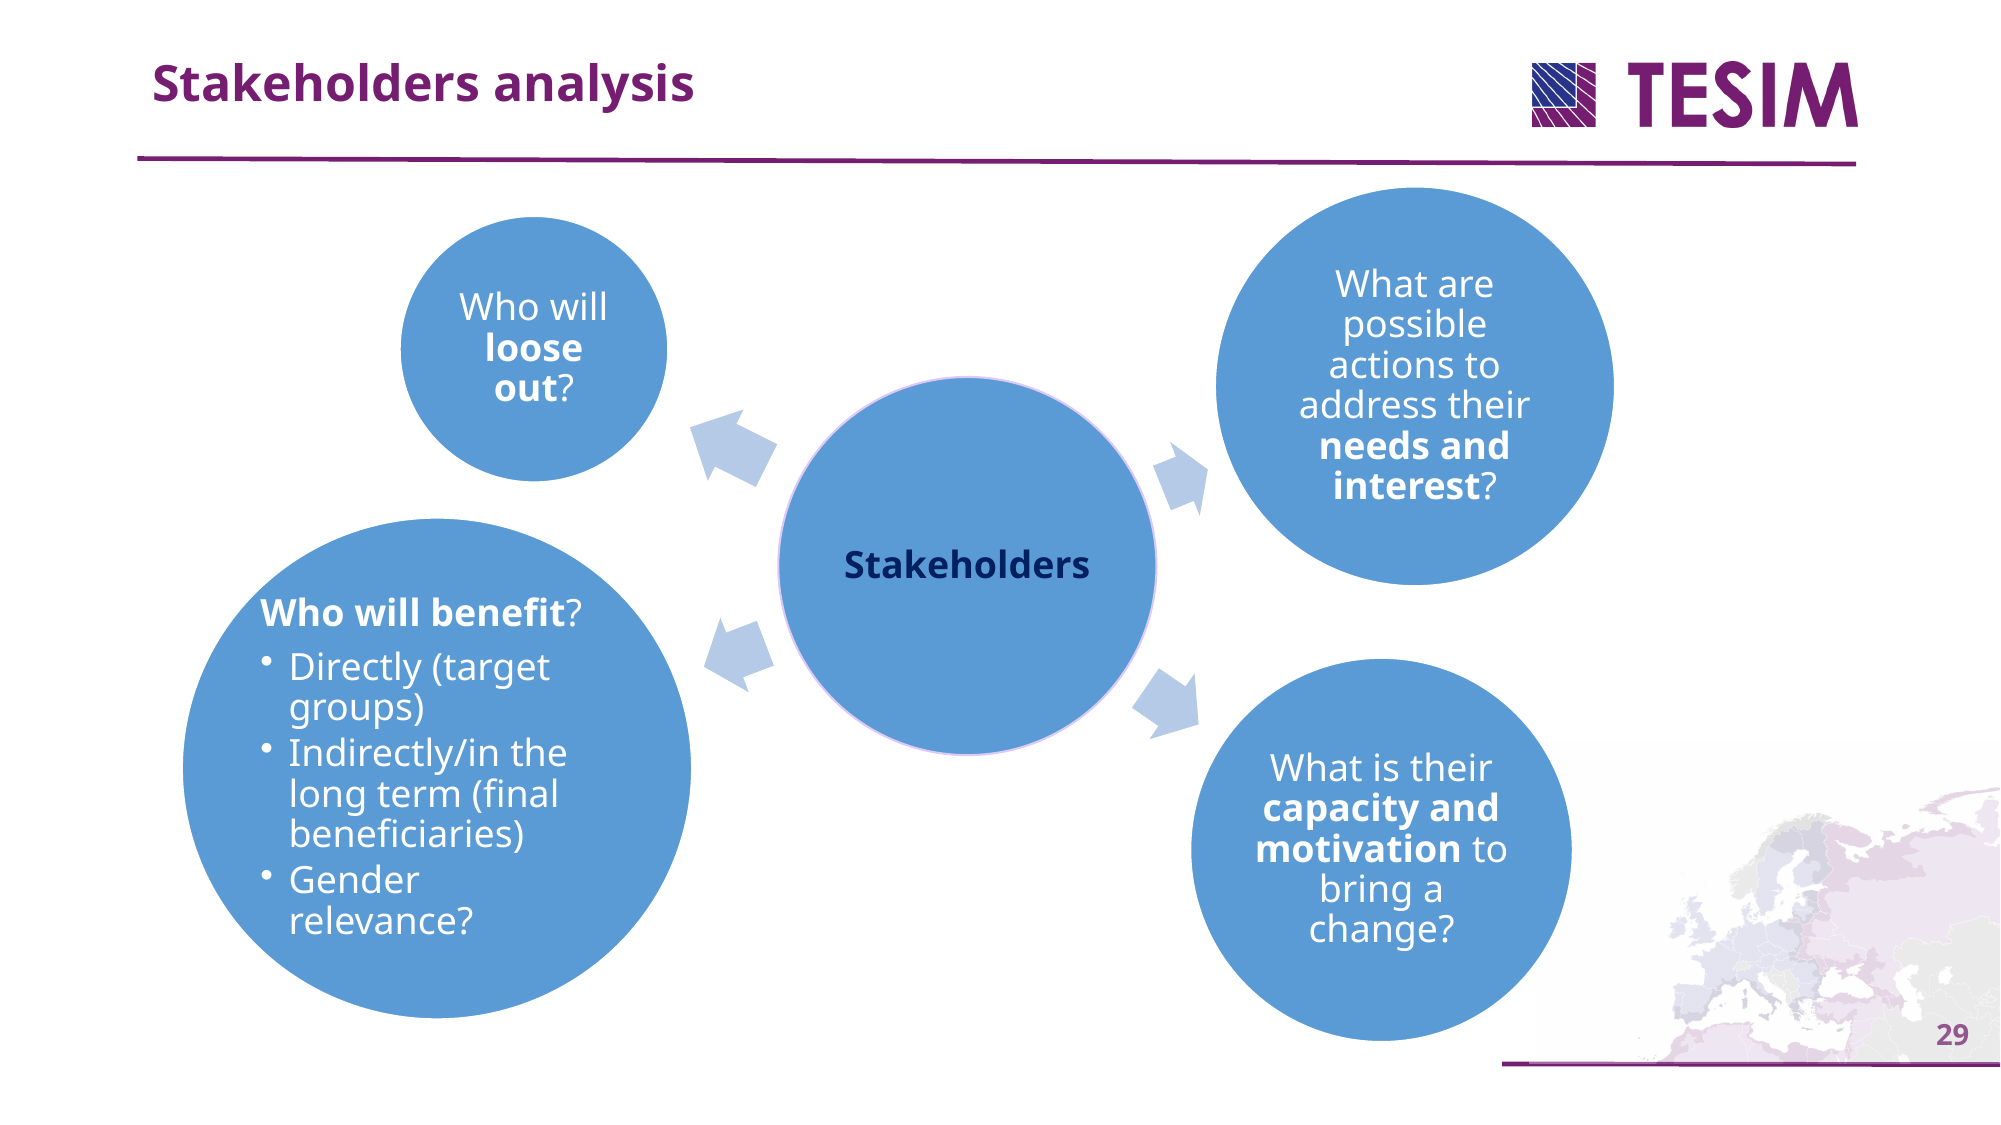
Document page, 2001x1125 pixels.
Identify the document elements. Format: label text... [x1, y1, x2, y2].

picture [1597, 61, 1858, 128]
list Stakeholders analysis [137, 51, 1597, 148]
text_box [137, 148, 1864, 1043]
